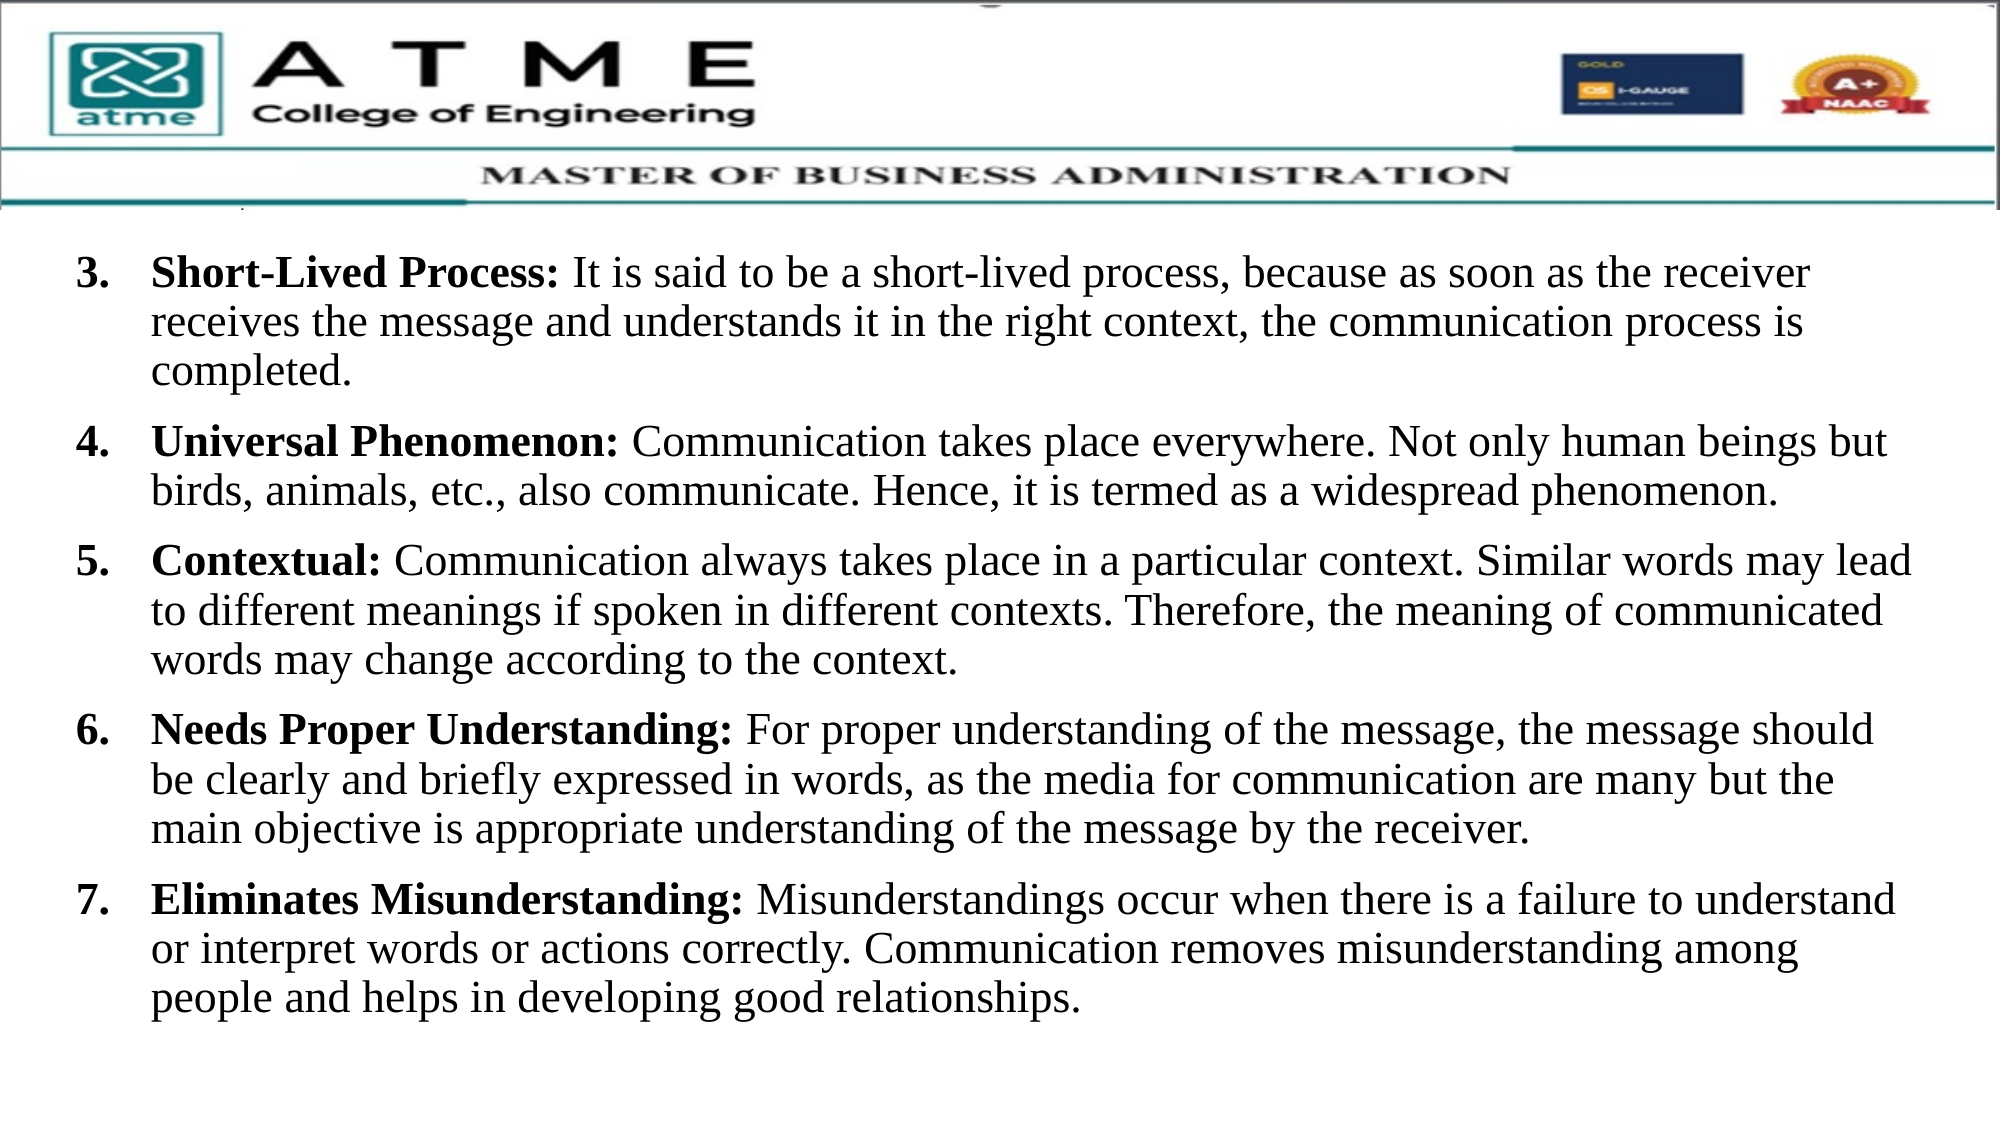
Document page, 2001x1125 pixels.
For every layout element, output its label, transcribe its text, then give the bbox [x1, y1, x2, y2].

picture [0, 0, 2000, 210]
list Short-Lived Process: It is said to be a short-lived process, because as soon as the receiver receives the message and understands it in the right context, the communication process is completed. Universal Phenomenon: Communication takes place everywhere. Not only human beings but birds, animals, etc., also communicate. Hence, it is termed as a widespread phenomenon. Contextual: Communication always takes place in a particular context. Similar words may lead to different meanings if spoken in different contexts. Therefore, the meaning of communicated words may change according to the context. Needs Proper Understanding: For proper understanding of the message, the message should be clearly and briefly expressed in words, as the media for communication are many but the main objective is appropriate understanding of the message by the receiver. Eliminates Misunderstanding: Misunderstandings occur when there is a failure to understand or interpret words or actions correctly. Communication removes misunderstanding among people and helps in developing good relationships. [60, 239, 1940, 1084]
